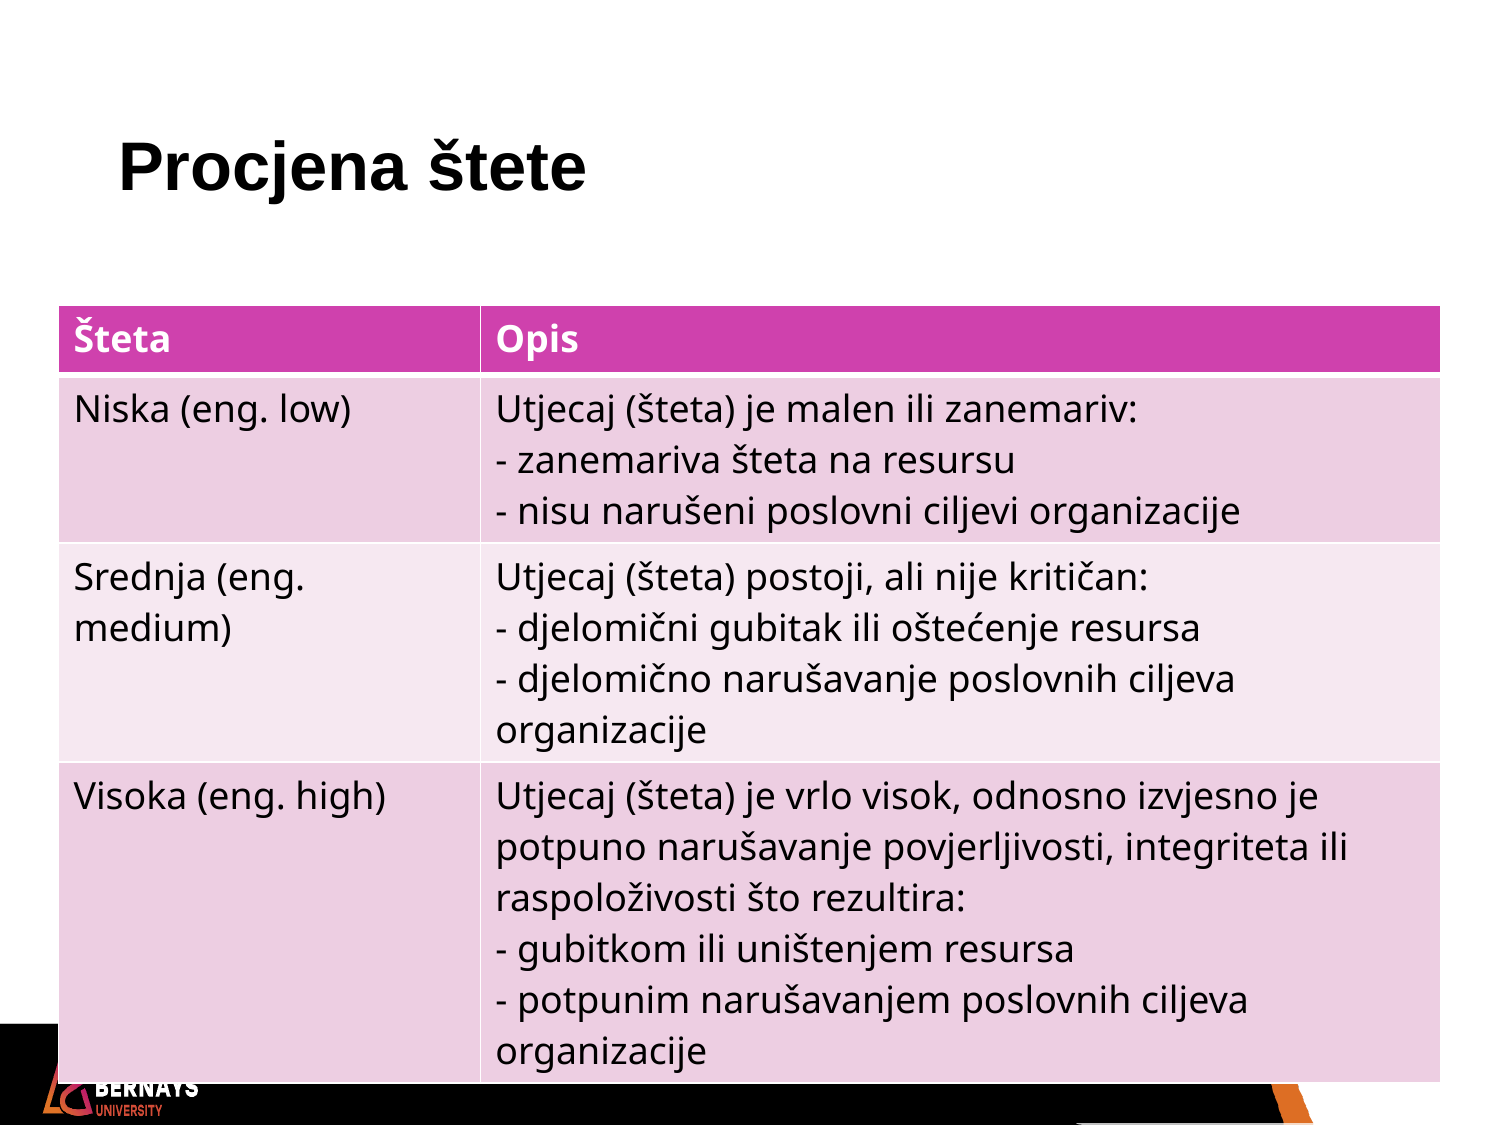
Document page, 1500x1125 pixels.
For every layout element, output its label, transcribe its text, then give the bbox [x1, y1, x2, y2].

table_header Opis [481, 306, 1440, 372]
table_cell Utjecaj (šteta) je malen ili zanemariv: - zanemariva šteta na resursu - nisu narušeni poslovni ciljevi organizacije [481, 378, 1440, 542]
table_cell Utjecaj (šteta) postoji, ali nije kritičan: - djelomični gubitak ili oštećenje resursa - djelomično narušavanje poslovnih ciljeva organizacije [481, 544, 1440, 761]
table_cell Niska (eng. low) [59, 378, 480, 542]
table_cell Utjecaj (šteta) je vrlo visok, odnosno izvjesno je potpuno narušavanje povjerljivosti, integriteta ili raspoloživosti što rezultira: - gubitkom ili uništenjem resursa - potpunim narušavanjem poslovnih ciljeva organizacije [481, 763, 1440, 1082]
picture [0, 1023, 1468, 1125]
title Procjena štete [103, 59, 1397, 278]
table_cell Visoka (eng. high) [59, 763, 480, 1082]
table_cell Srednja (eng. medium) [59, 544, 480, 761]
table_header Šteta [59, 306, 480, 372]
